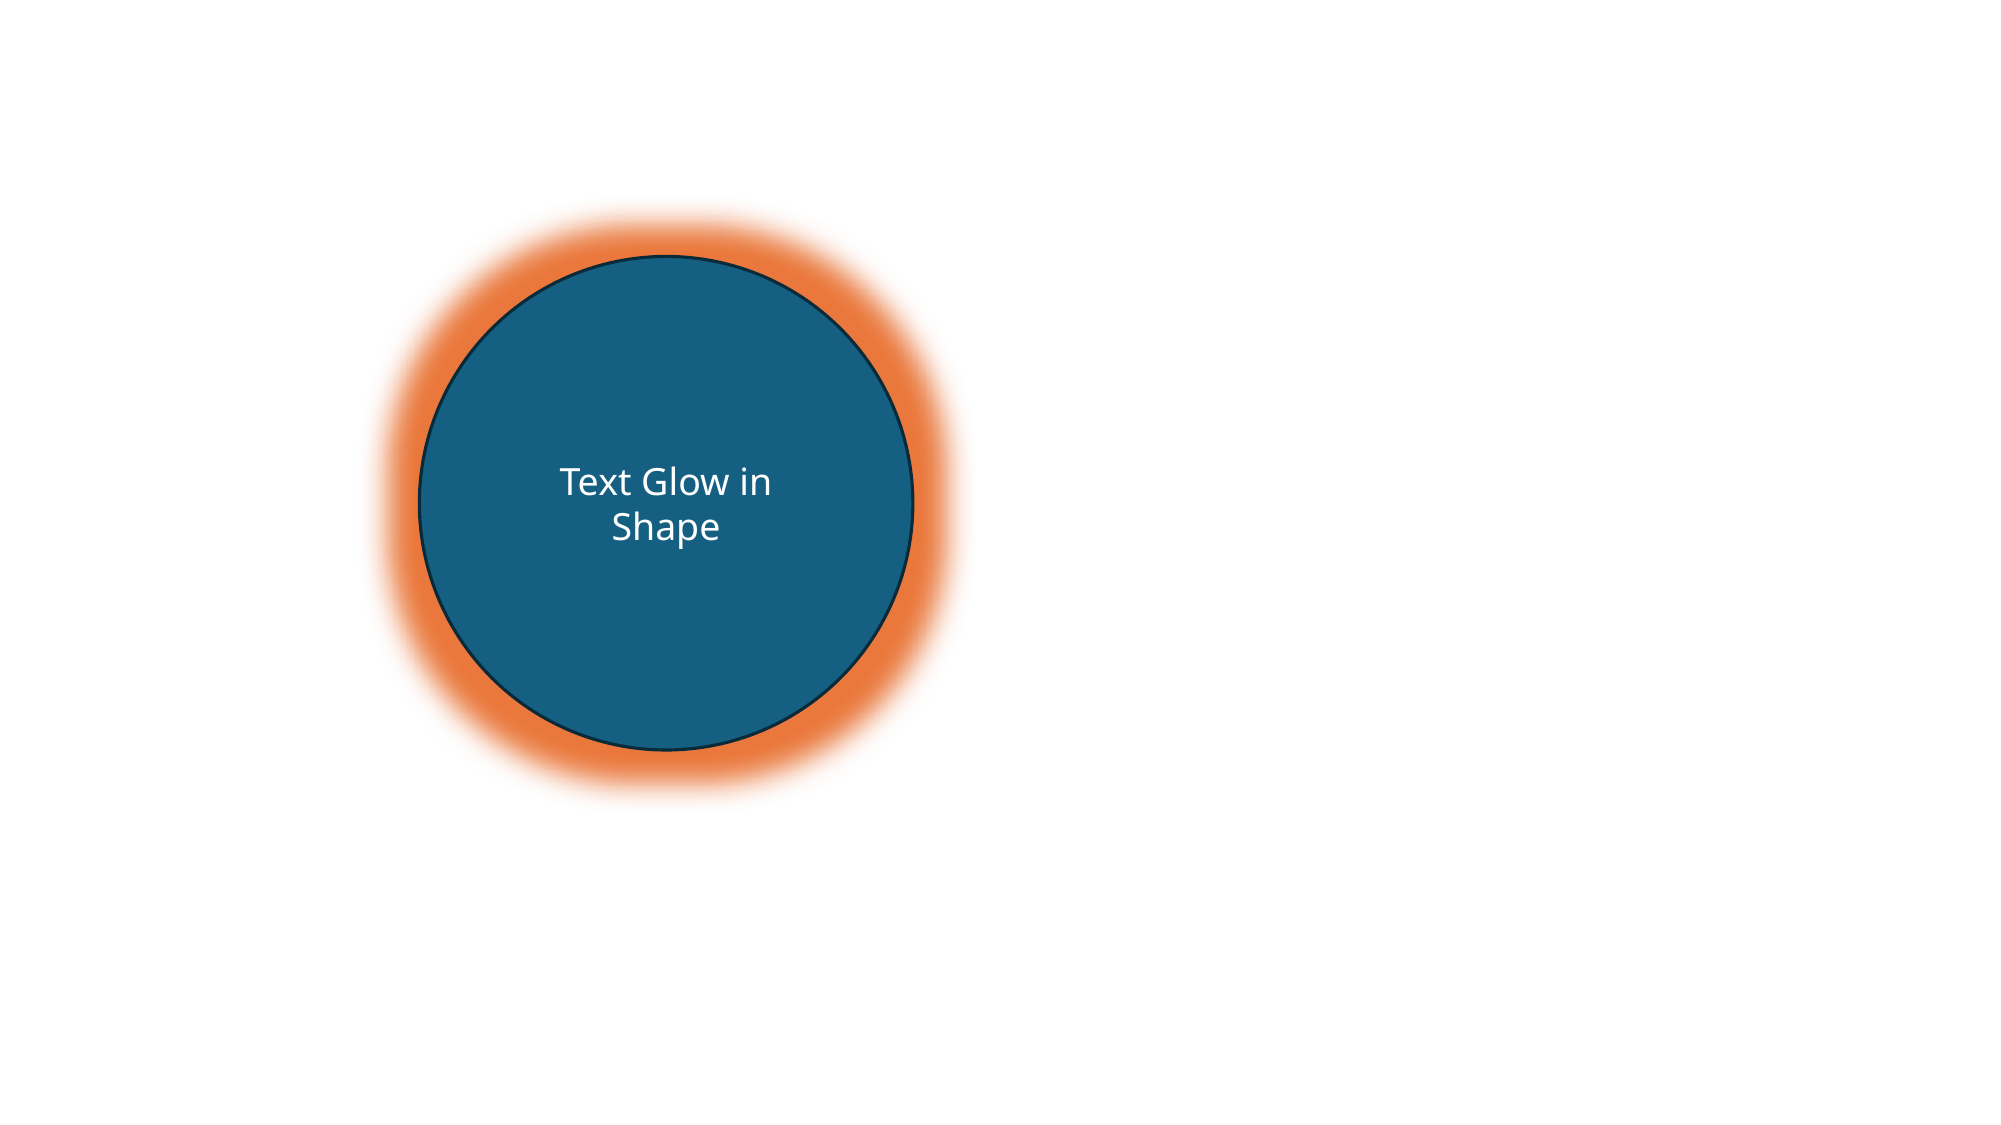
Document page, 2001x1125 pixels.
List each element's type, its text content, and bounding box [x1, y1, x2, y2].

text_box Text Glow in Shape [417, 254, 915, 752]
